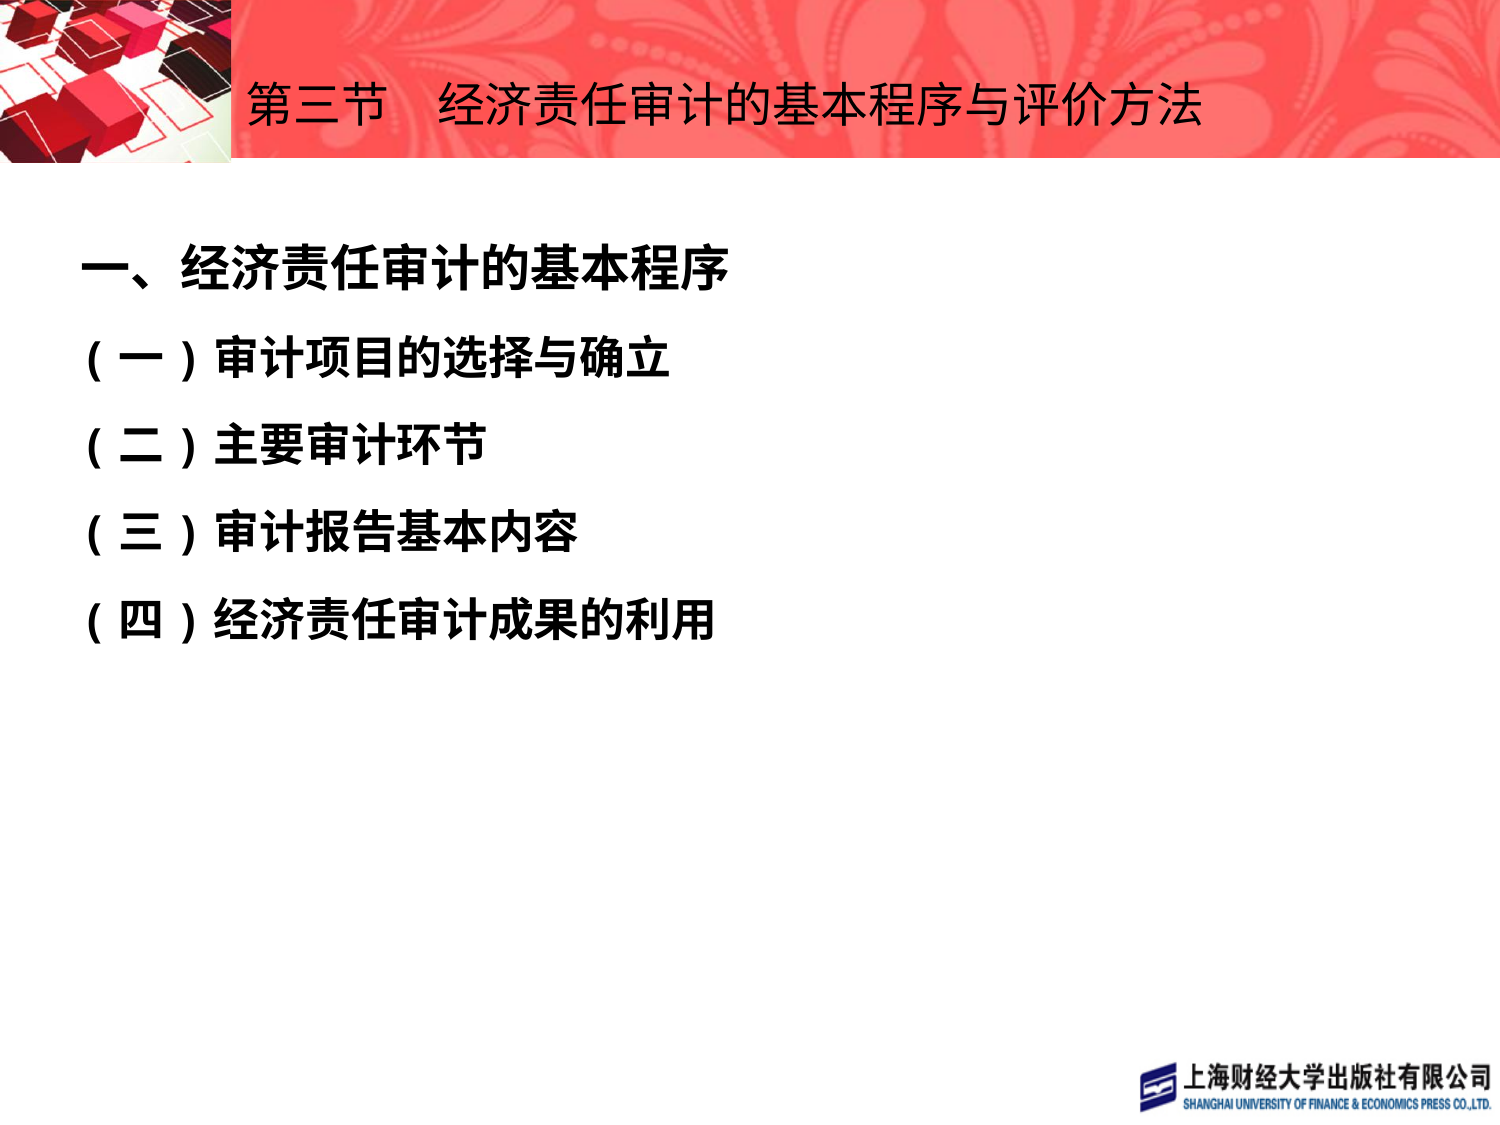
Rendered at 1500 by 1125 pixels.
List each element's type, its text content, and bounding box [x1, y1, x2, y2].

picture [1139, 1058, 1495, 1118]
title 第三节 经济责任审计的基本程序与评价方法 [230, 45, 1461, 161]
list 一、经济责任审计的基本程序 (一)审计项目的选择与确立 (二)主要审计环节 (三)审计报告基本内容 (四)经济责任审计成果的利用 [64, 208, 1425, 1047]
